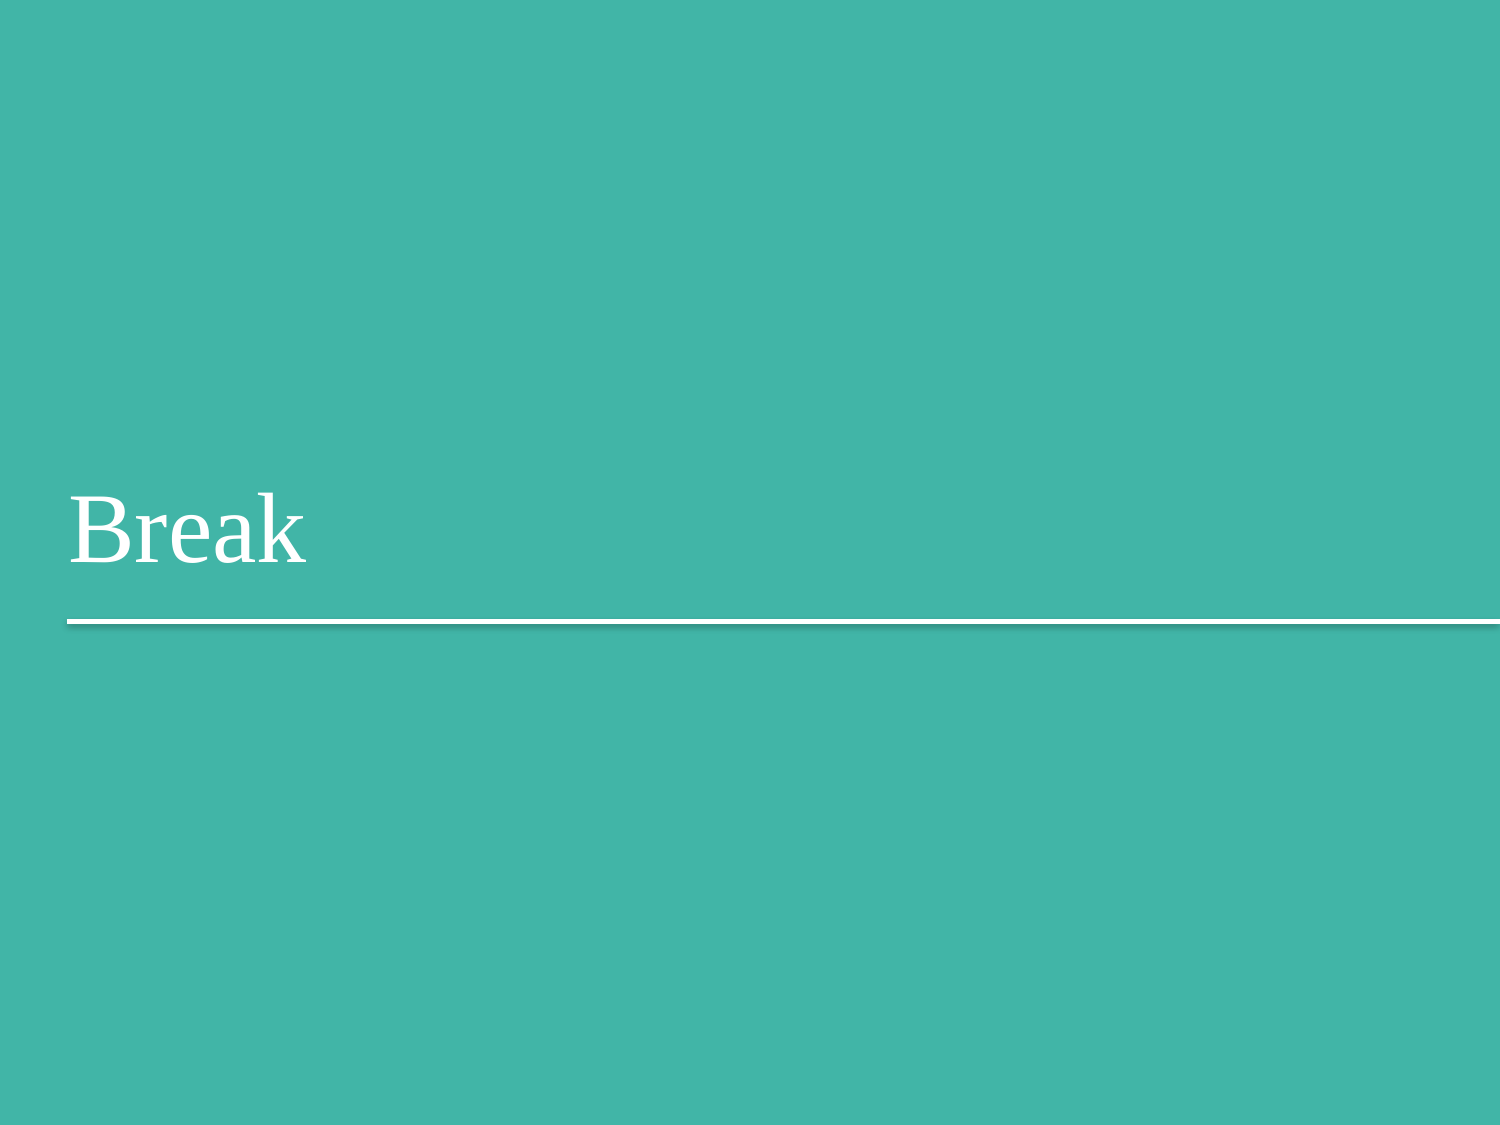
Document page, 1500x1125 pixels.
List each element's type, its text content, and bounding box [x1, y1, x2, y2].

text_box Break [53, 425, 1053, 642]
